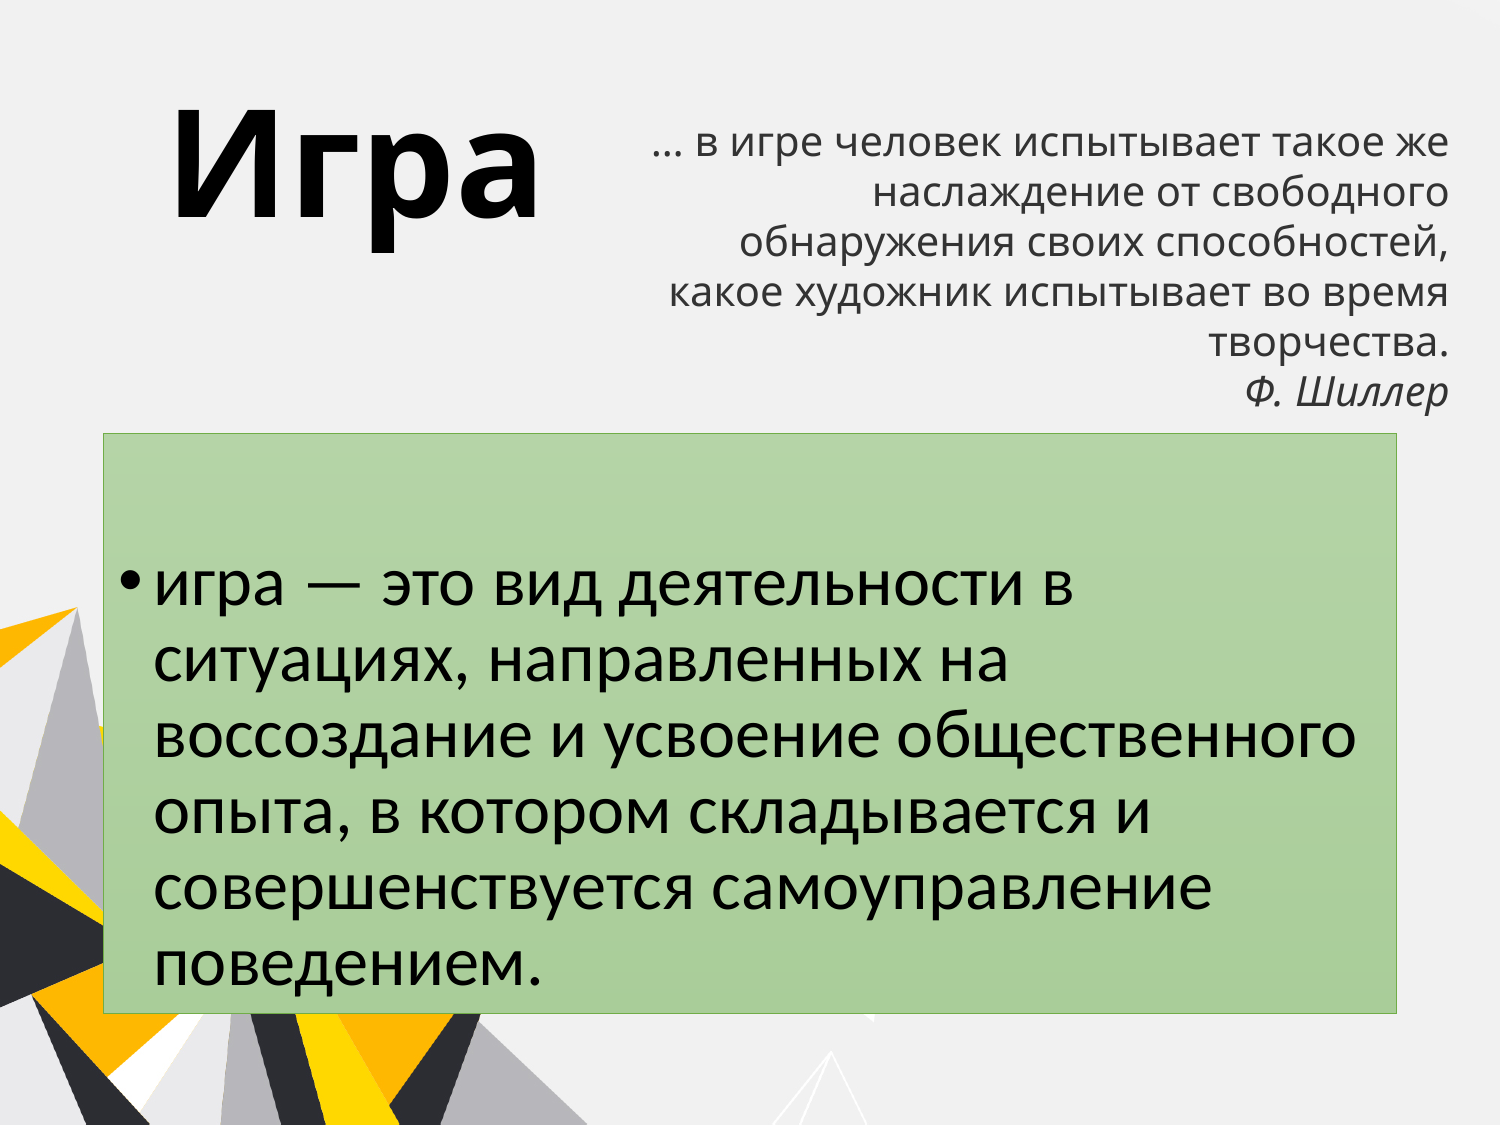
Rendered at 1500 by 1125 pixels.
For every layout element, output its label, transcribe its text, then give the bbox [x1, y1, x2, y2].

list игра — это вид деятельности в ситуациях, направленных на воссоздание и усвоение общественного опыта, в котором складывается и совершенствуется самоуправление поведением. [103, 433, 1397, 1014]
text_box … в игре человек испытывает такое же наслаждение от свободного обнаружения своих способностей, какое художник испытывает во время творчества. Ф. Шиллер [621, 106, 1465, 422]
title Игра [103, 59, 610, 278]
picture [0, 0, 1500, 1125]
